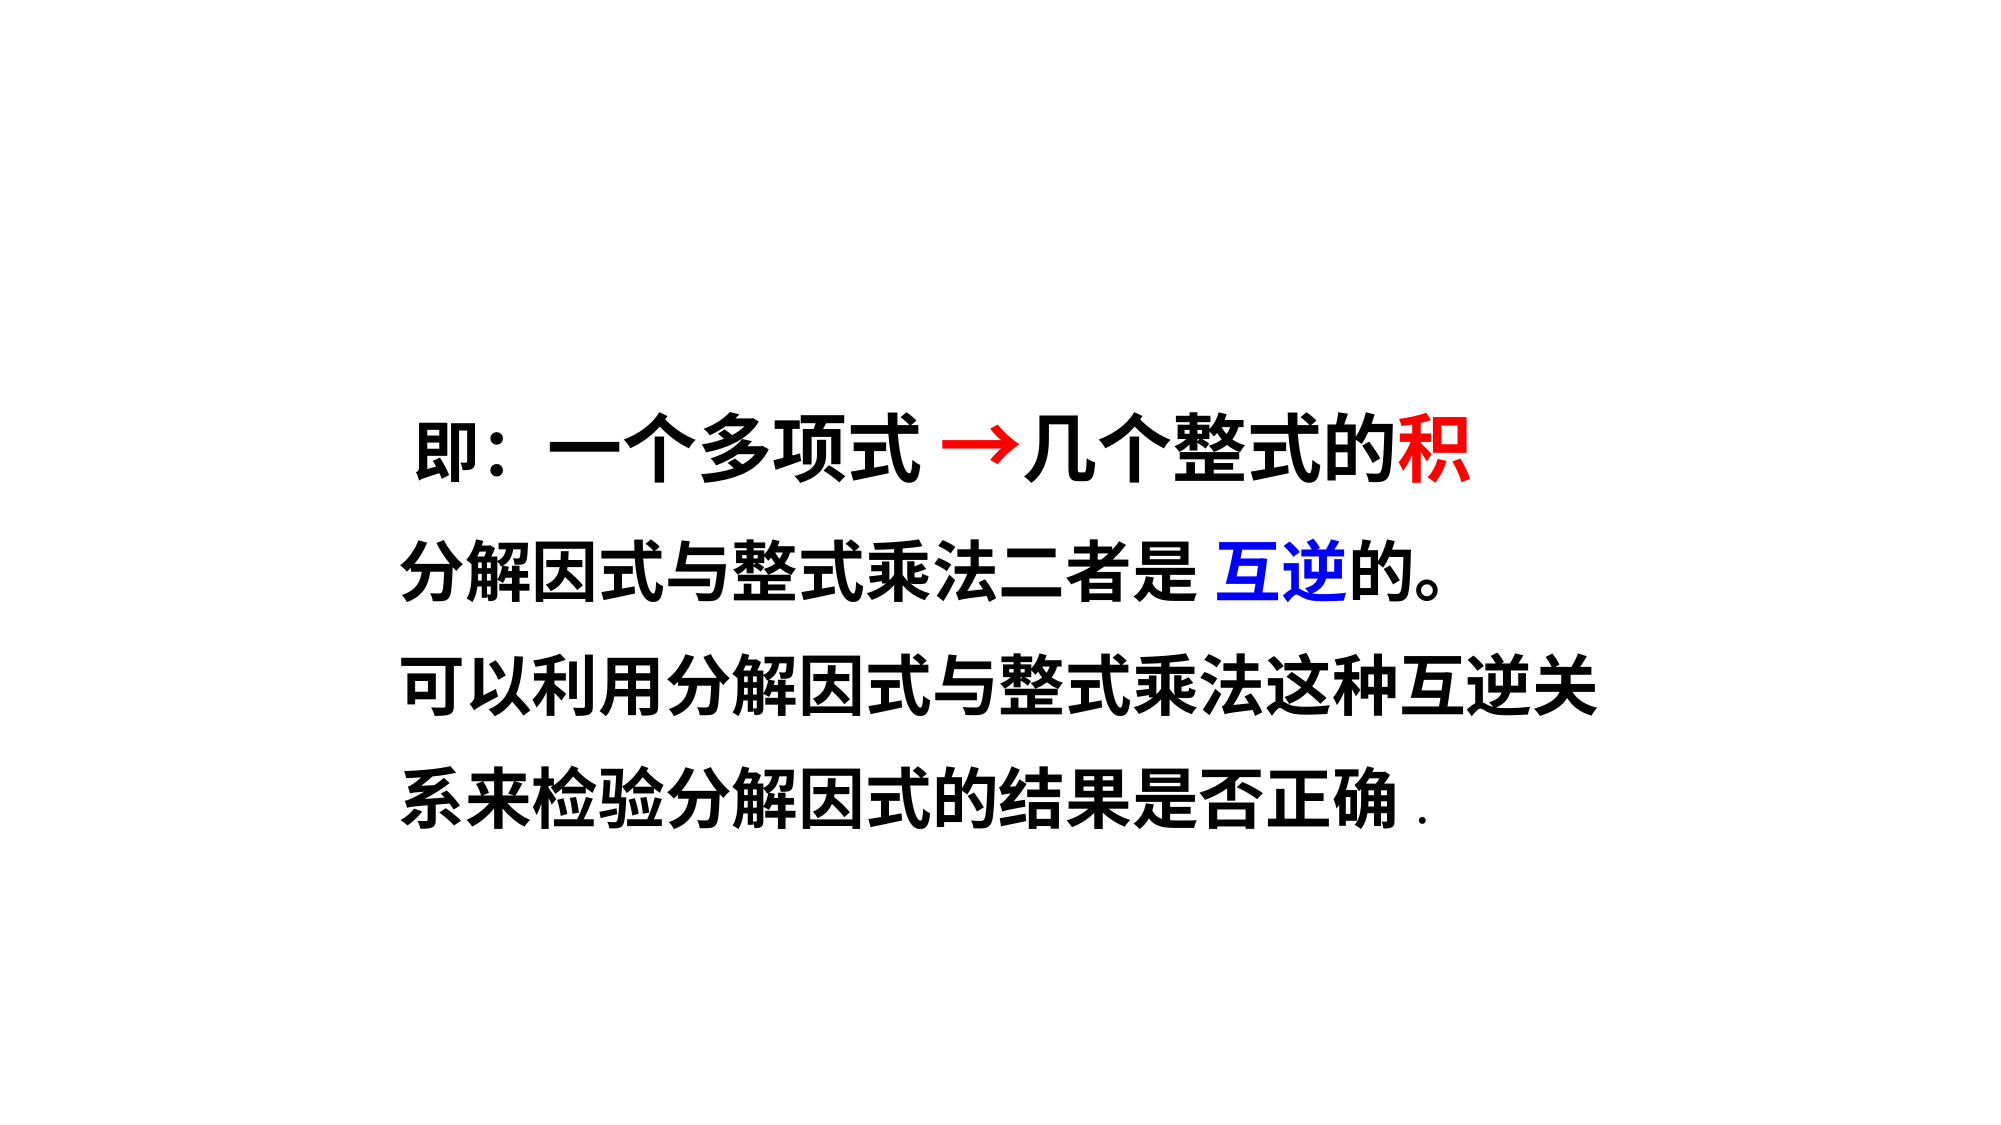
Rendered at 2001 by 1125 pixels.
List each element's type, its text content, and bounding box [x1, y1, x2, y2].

text_box 分解因式与整式乘法二者是 互逆的。 可以利用分解因式与整式乘法这种互逆关 系来检验分解因式的结果是否正确. [383, 522, 1615, 844]
text_box 即：一个多项式 →几个整式的积 [399, 385, 1600, 501]
